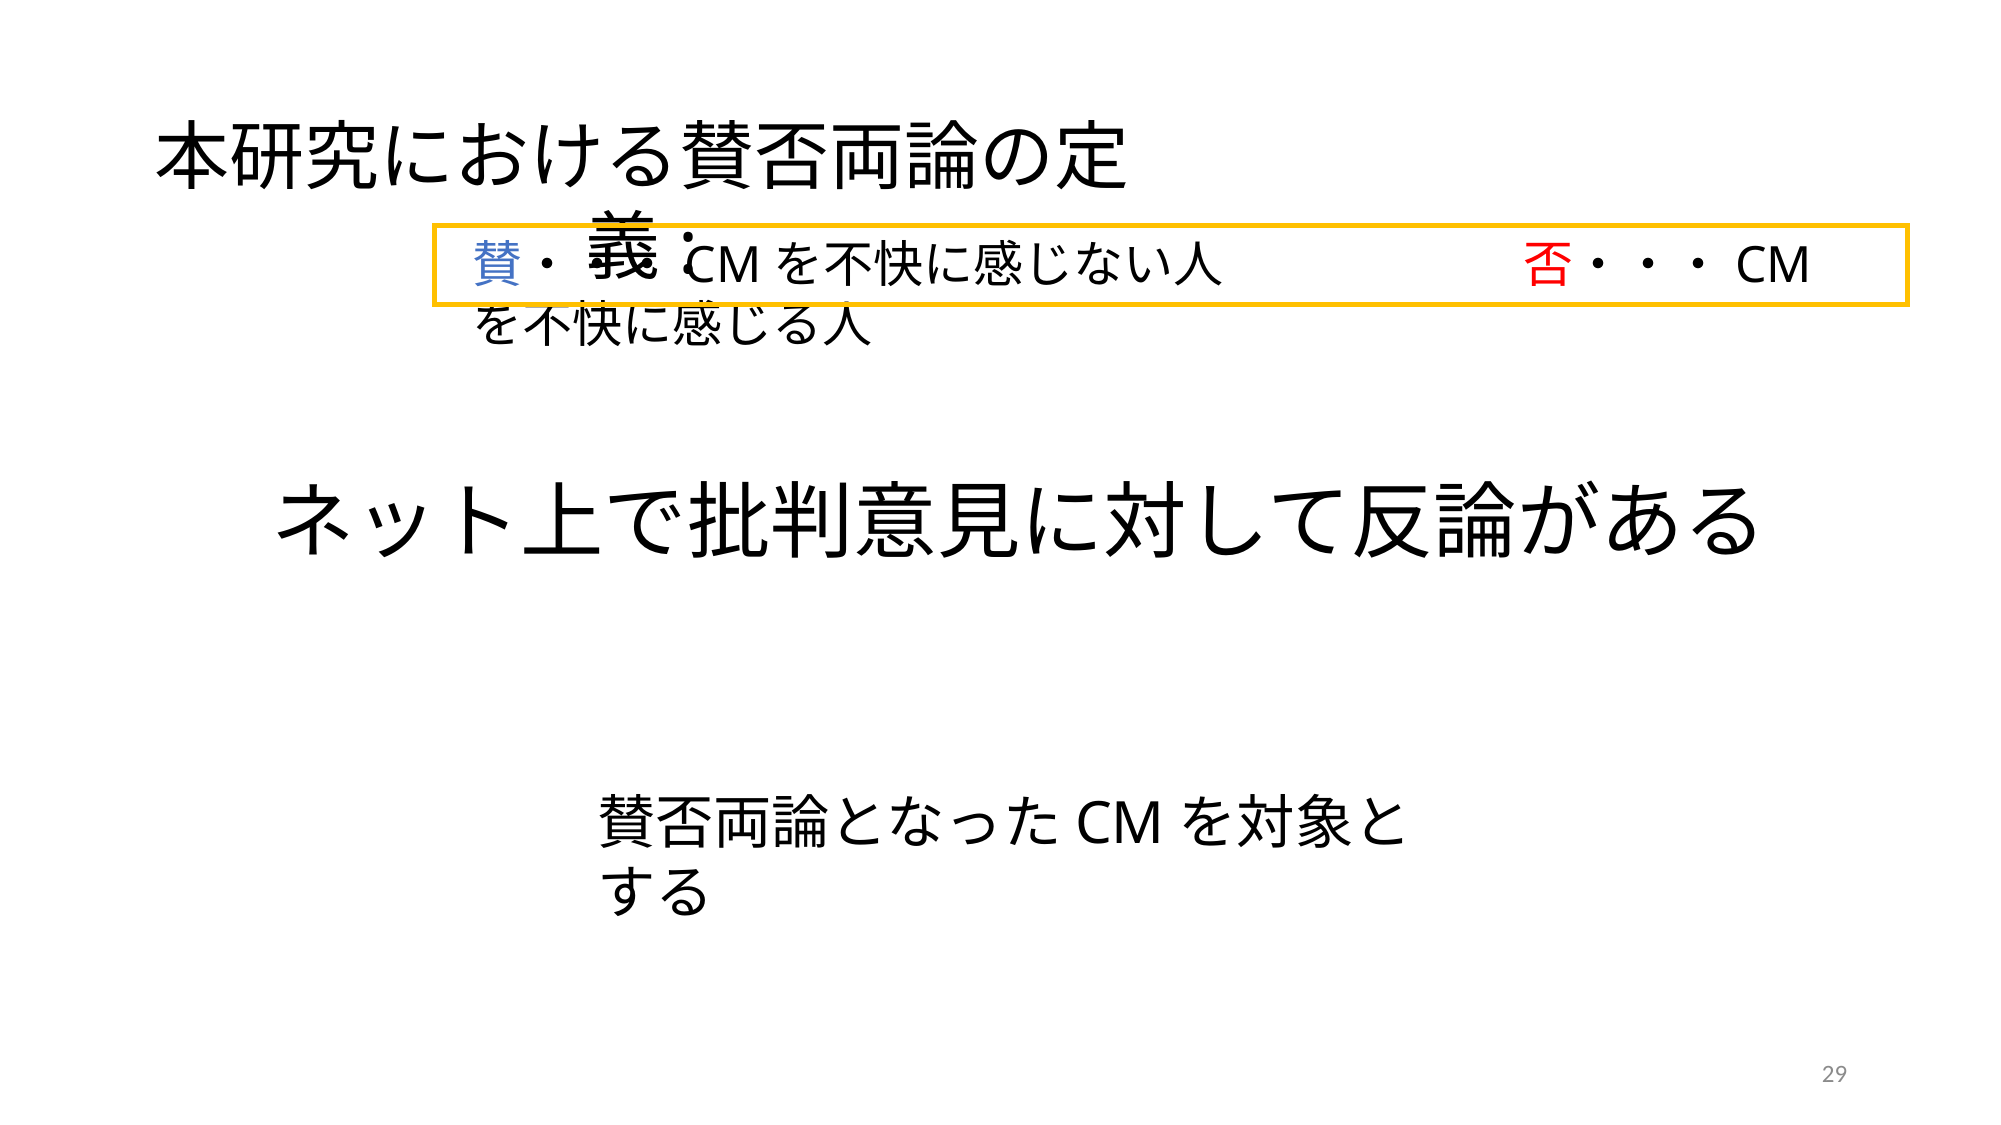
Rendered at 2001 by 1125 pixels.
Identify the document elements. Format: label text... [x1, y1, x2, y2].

text_box ネット上で批判意見に対して反論がある [256, 460, 1782, 576]
slide_number 29 [1412, 1042, 1863, 1103]
text_box 本研究における賛否両論の定義: [113, 101, 1171, 297]
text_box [434, 225, 1908, 305]
text_box 賛否両論となったCMを対象とする [582, 777, 1457, 933]
